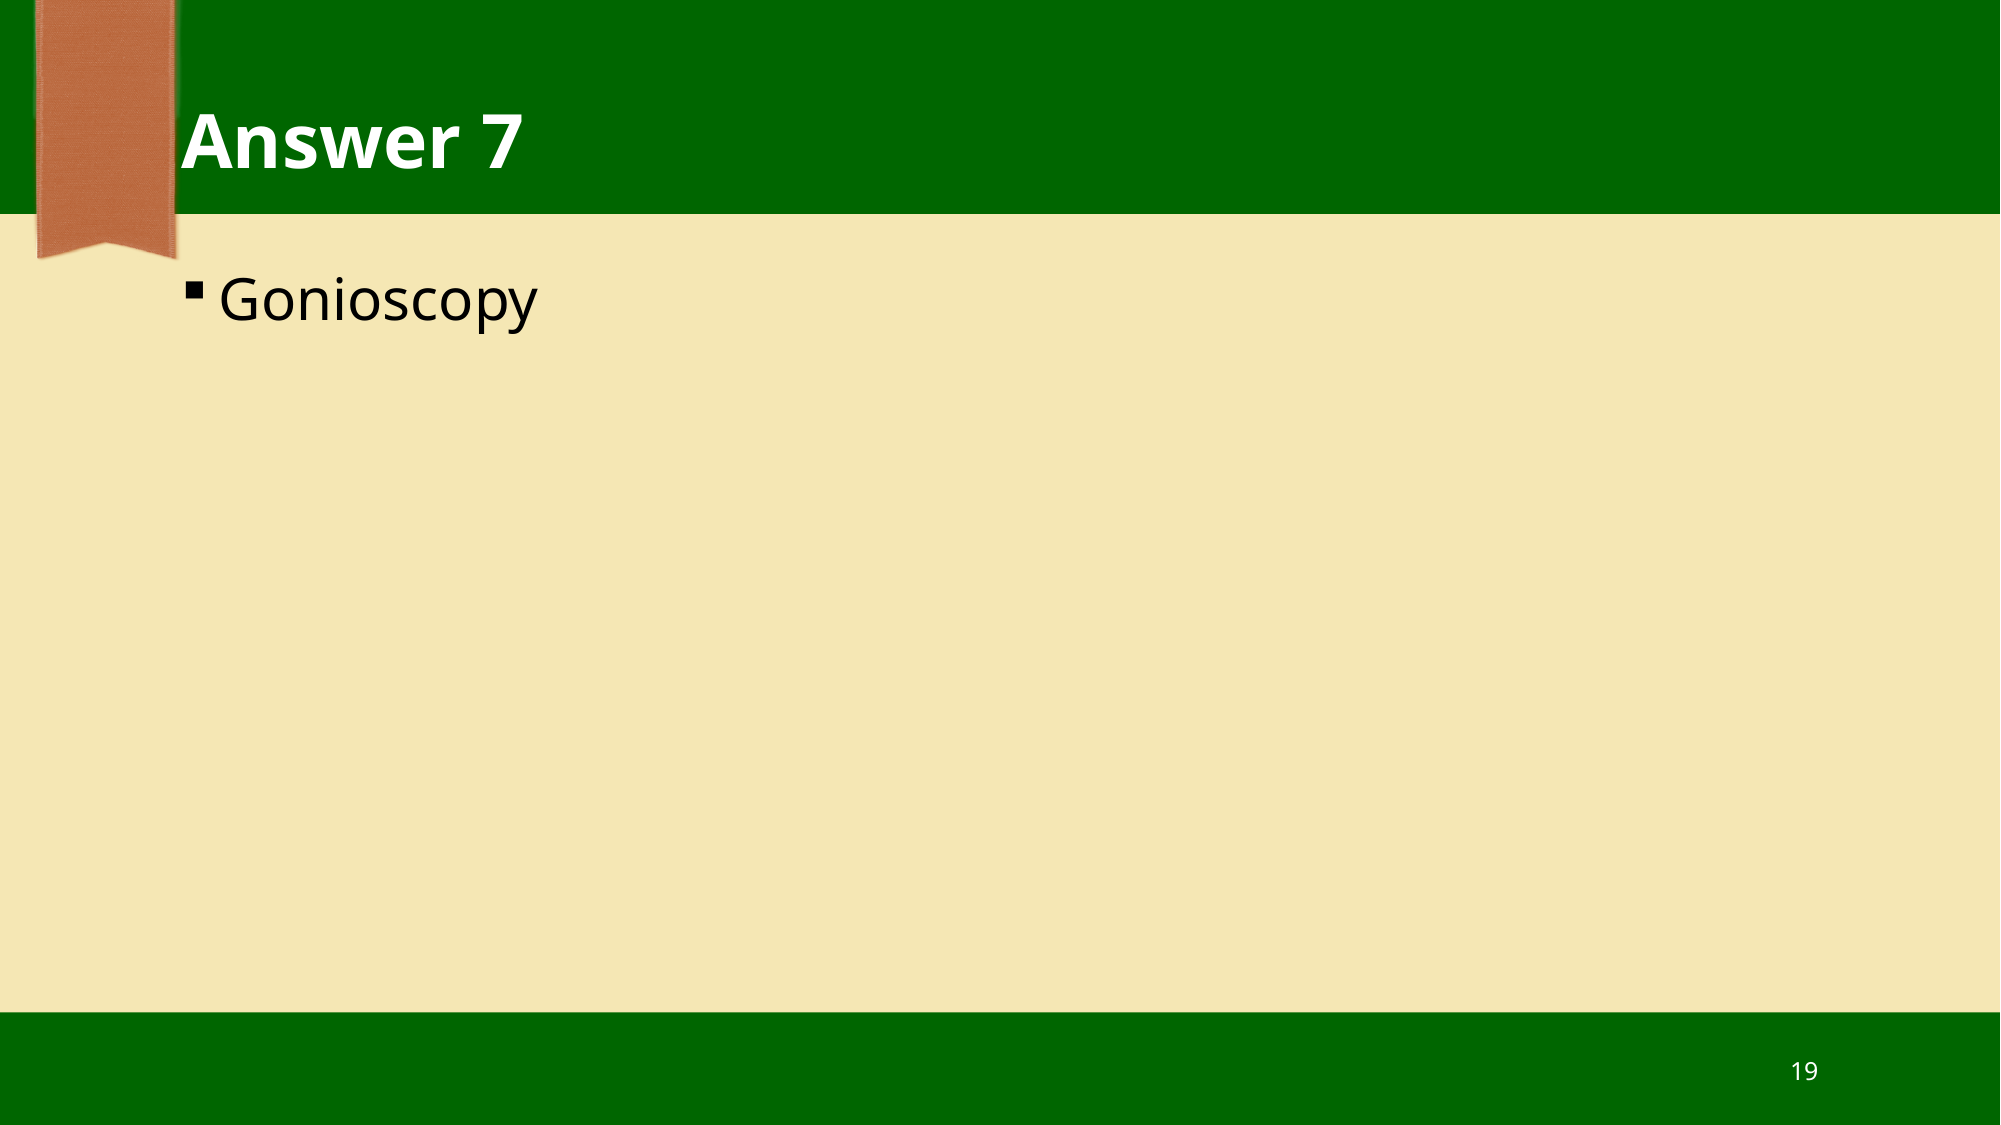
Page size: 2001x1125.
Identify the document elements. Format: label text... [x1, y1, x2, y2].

title Answer 7 [181, 12, 1819, 193]
list Gonioscopy [181, 262, 1819, 1013]
slide_number 19 [1518, 1042, 1819, 1103]
